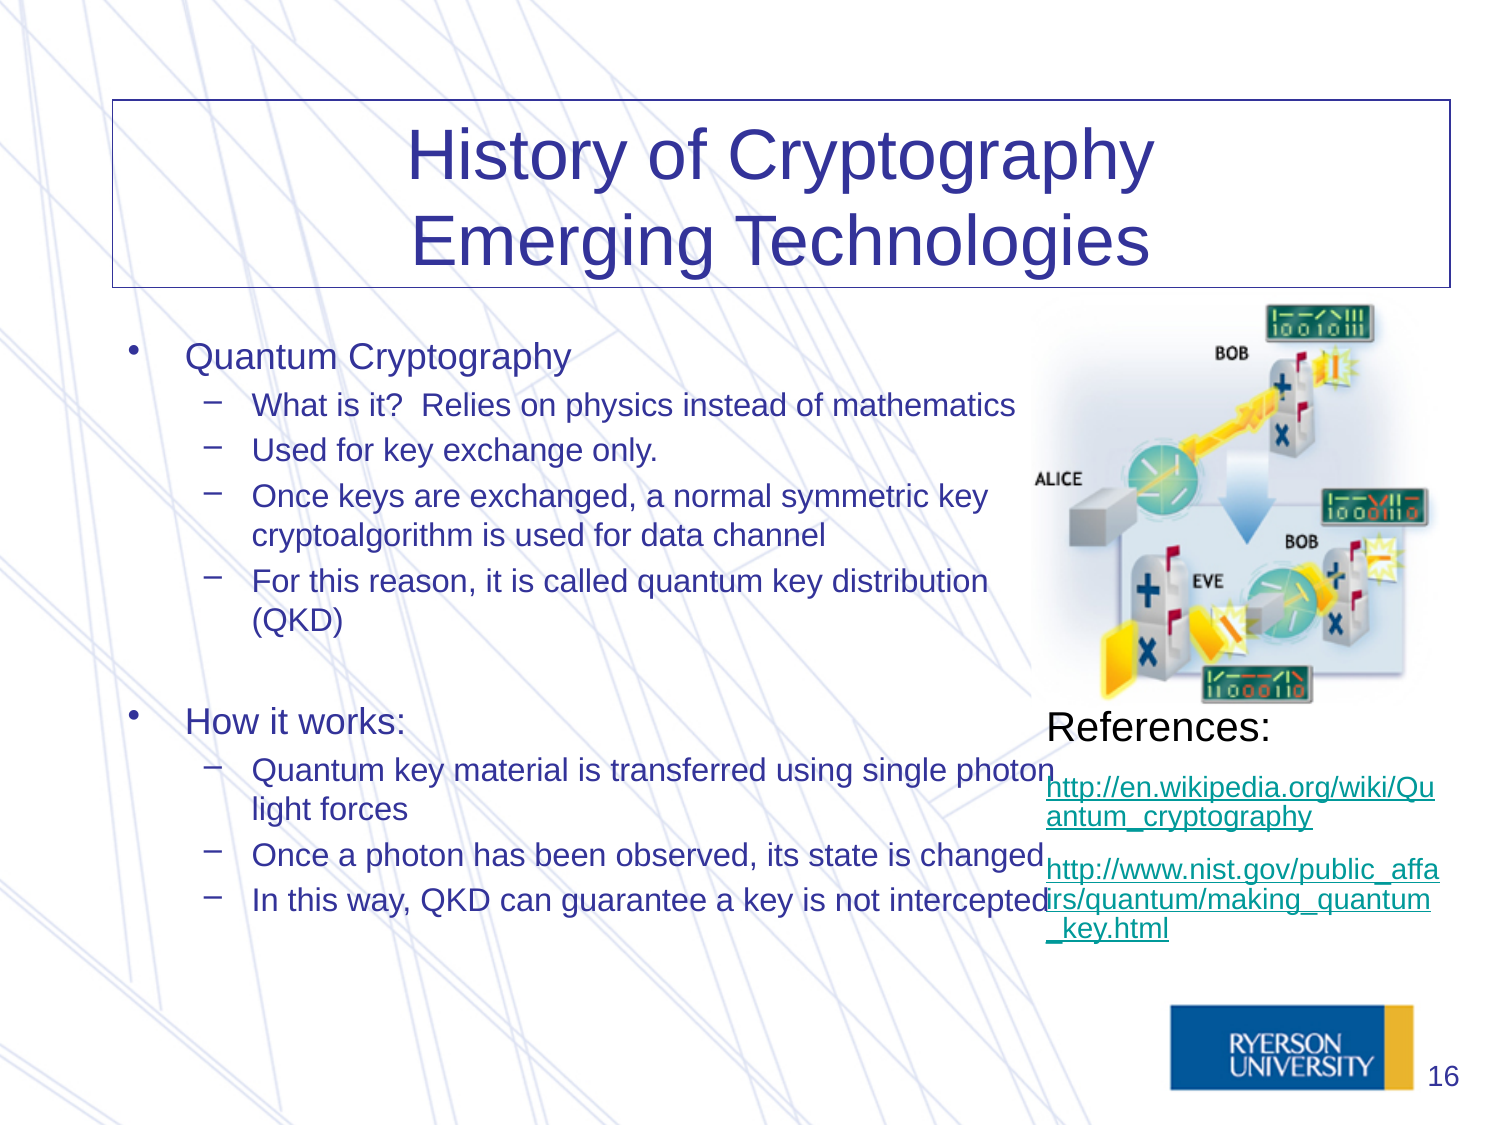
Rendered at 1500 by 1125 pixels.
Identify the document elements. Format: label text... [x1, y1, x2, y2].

slide_number 16 [1399, 1049, 1476, 1113]
title History of Cryptography Emerging Technologies [112, 99, 1451, 288]
picture [0, 0, 1500, 1125]
list Quantum Cryptography What is it? Relies on physics instead of mathematics Used for key exchange only. Once keys are exchanged, a normal symmetric key cryptoalgorithm is used for data channel For this reason, it is called quantum key distribution (QKD)‏ How it works: Quantum key material is transferred using single photon light forces Once a photon has been observed, its state is changed In this way, QKD can guarantee a key is not intercepted [112, 324, 1079, 1001]
text_box References: http://en.wikipedia.org/wiki/Quantum_cryptography http://www.nist.gov/public_affairs/quantum/making_quantum_key.html [1031, 692, 1459, 865]
